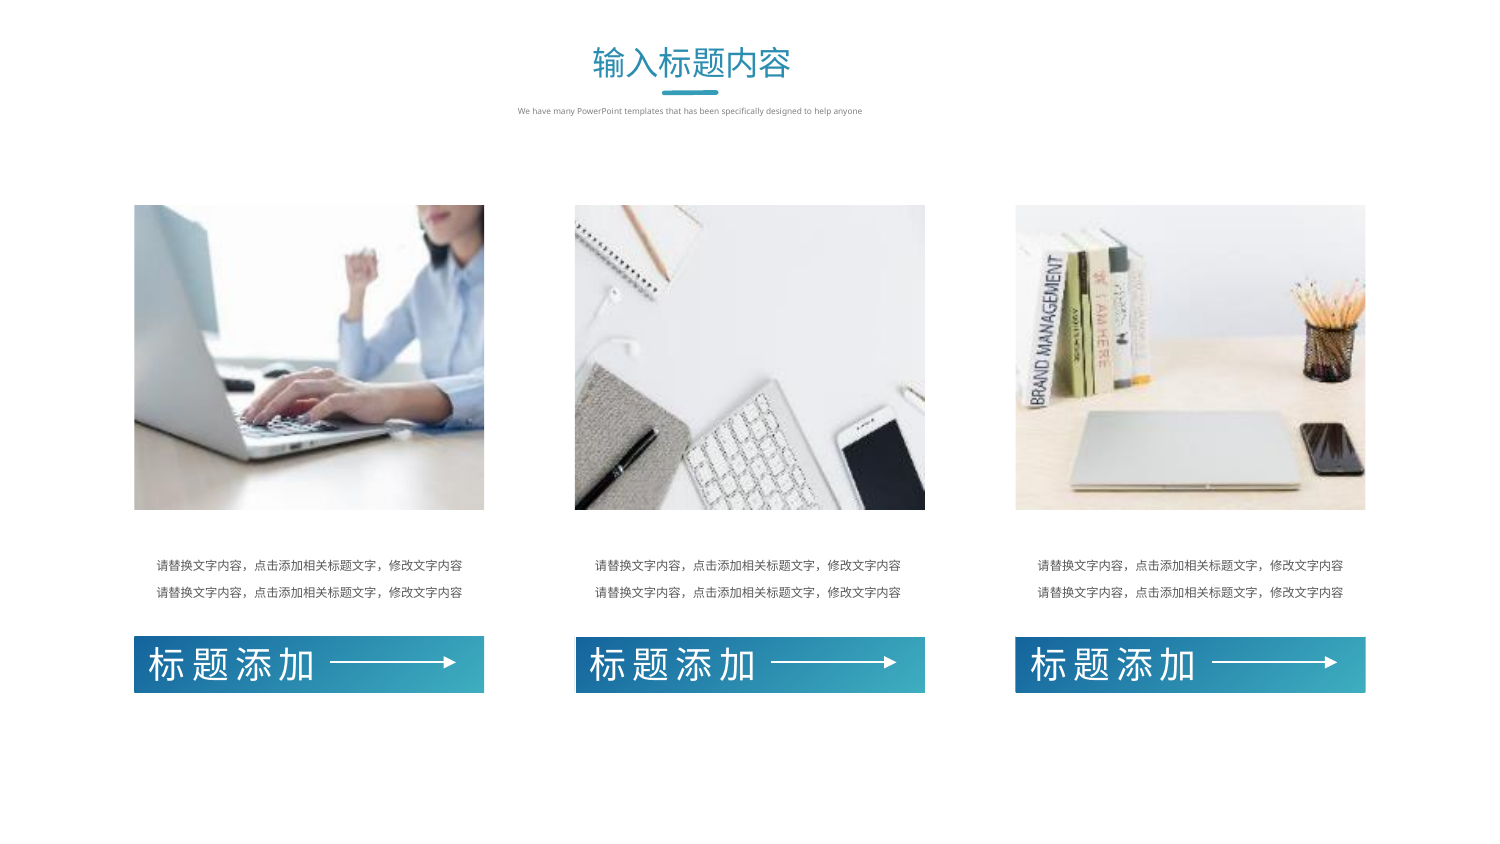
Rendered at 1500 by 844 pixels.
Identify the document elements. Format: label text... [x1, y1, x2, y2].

text_box 请替换文字内容，点击添加相关标题文字，修改文字内容请替换文字内容，点击添加相关标题文字，修改文字内容 [139, 539, 479, 607]
text_box 请替换文字内容，点击添加相关标题文字，修改文字内容请替换文字内容，点击添加相关标题文字，修改文字内容 [578, 539, 918, 607]
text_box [574, 634, 925, 695]
text_box [1015, 204, 1366, 510]
text_box 请替换文字内容，点击添加相关标题文字，修改文字内容请替换文字内容，点击添加相关标题文字，修改文字内容 [1020, 539, 1361, 607]
text_box [133, 204, 485, 510]
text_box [134, 634, 485, 695]
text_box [1015, 634, 1366, 695]
text_box [574, 204, 926, 510]
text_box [485, 34, 895, 124]
